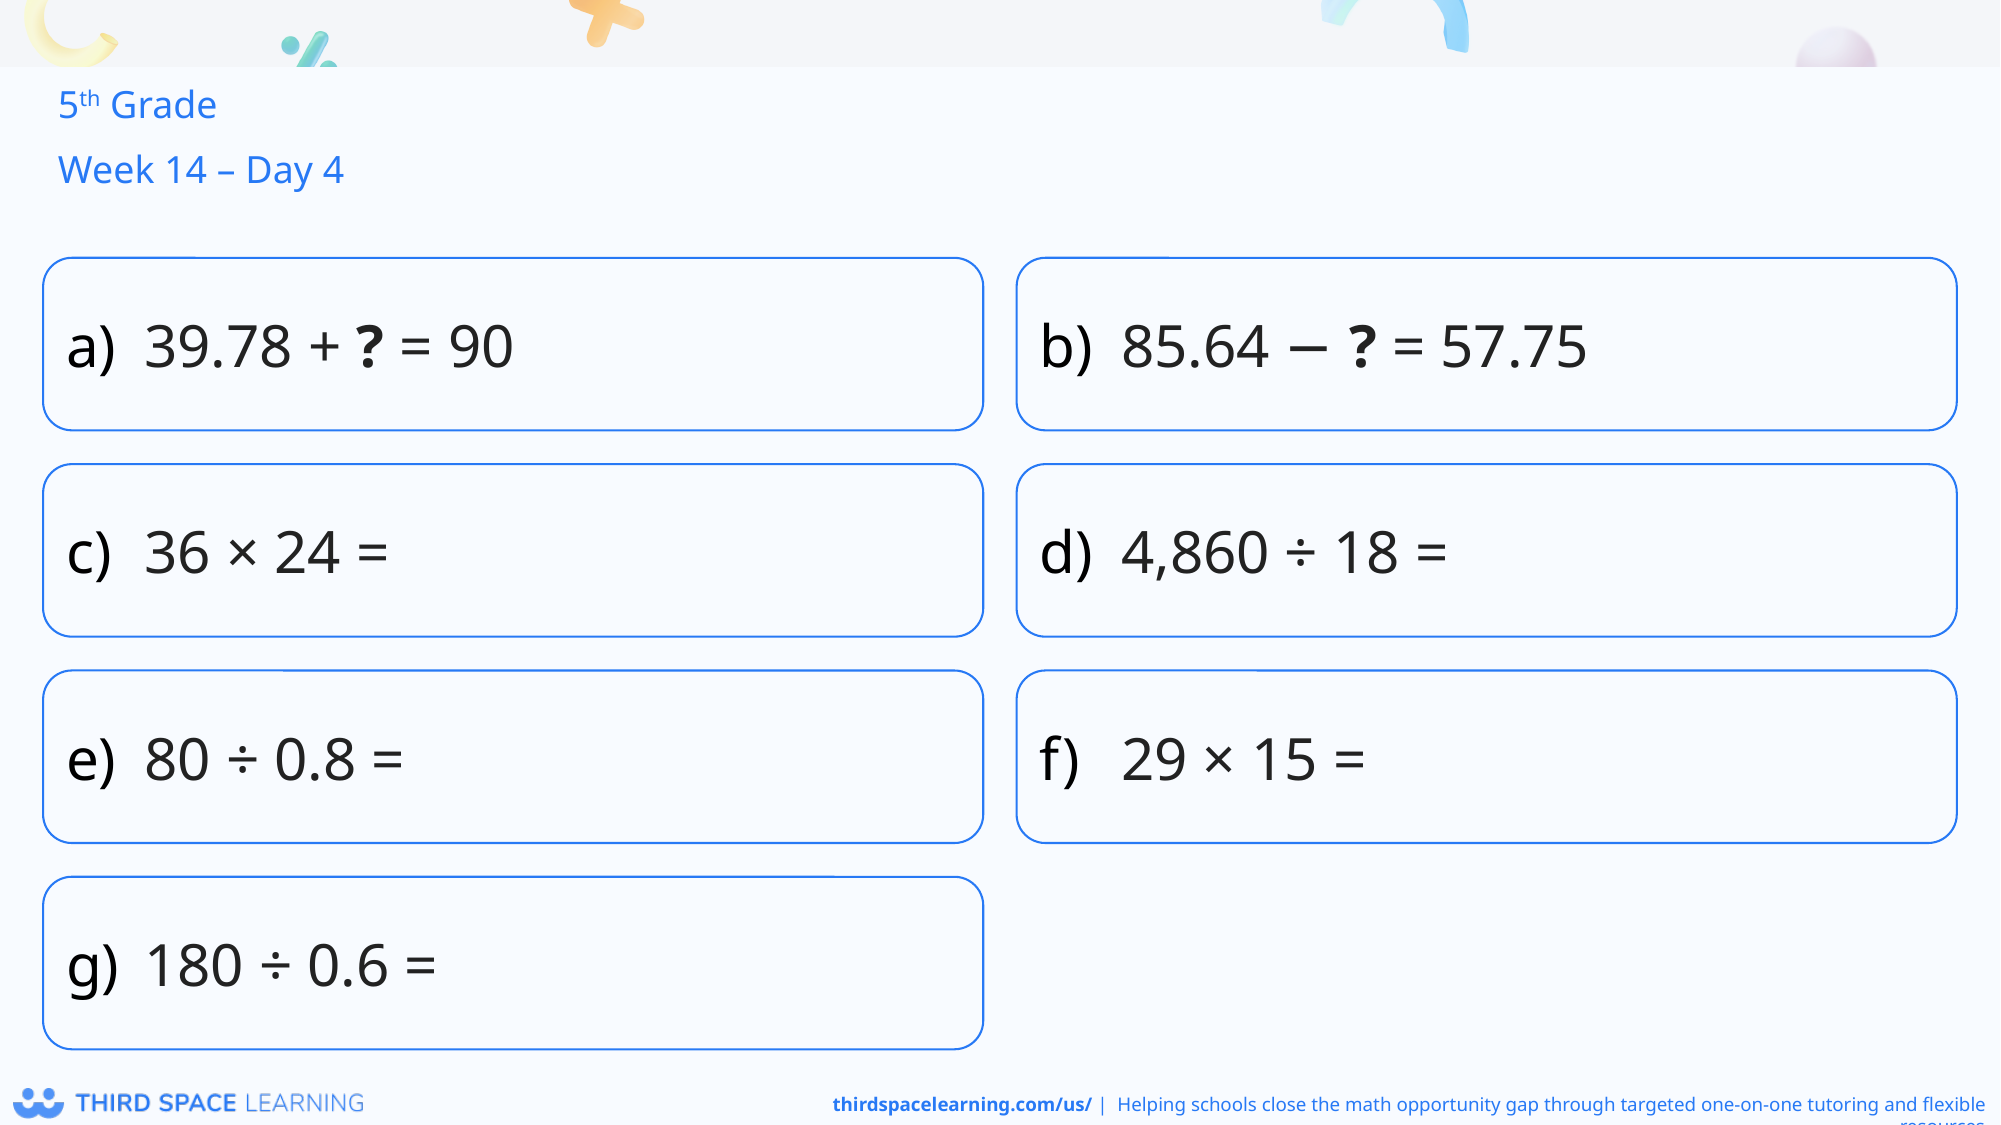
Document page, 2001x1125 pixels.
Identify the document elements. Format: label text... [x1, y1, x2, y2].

list 180 ÷ 0.6 = [129, 891, 962, 1035]
list 4,860 ÷ 18 = [1106, 478, 1939, 623]
list 29 × 15 = [1106, 684, 1939, 829]
list 36 × 24 = [129, 478, 962, 623]
picture [13, 1088, 365, 1119]
list 80 ÷ 0.8 = [129, 684, 962, 829]
text_box 5th Grade Week 14 – Day 4 [43, 73, 509, 212]
list 39.78 + ? = 90 [129, 272, 962, 416]
list 85.64 − ? = 57.75 [1106, 272, 1939, 416]
picture [0, 0, 2000, 67]
